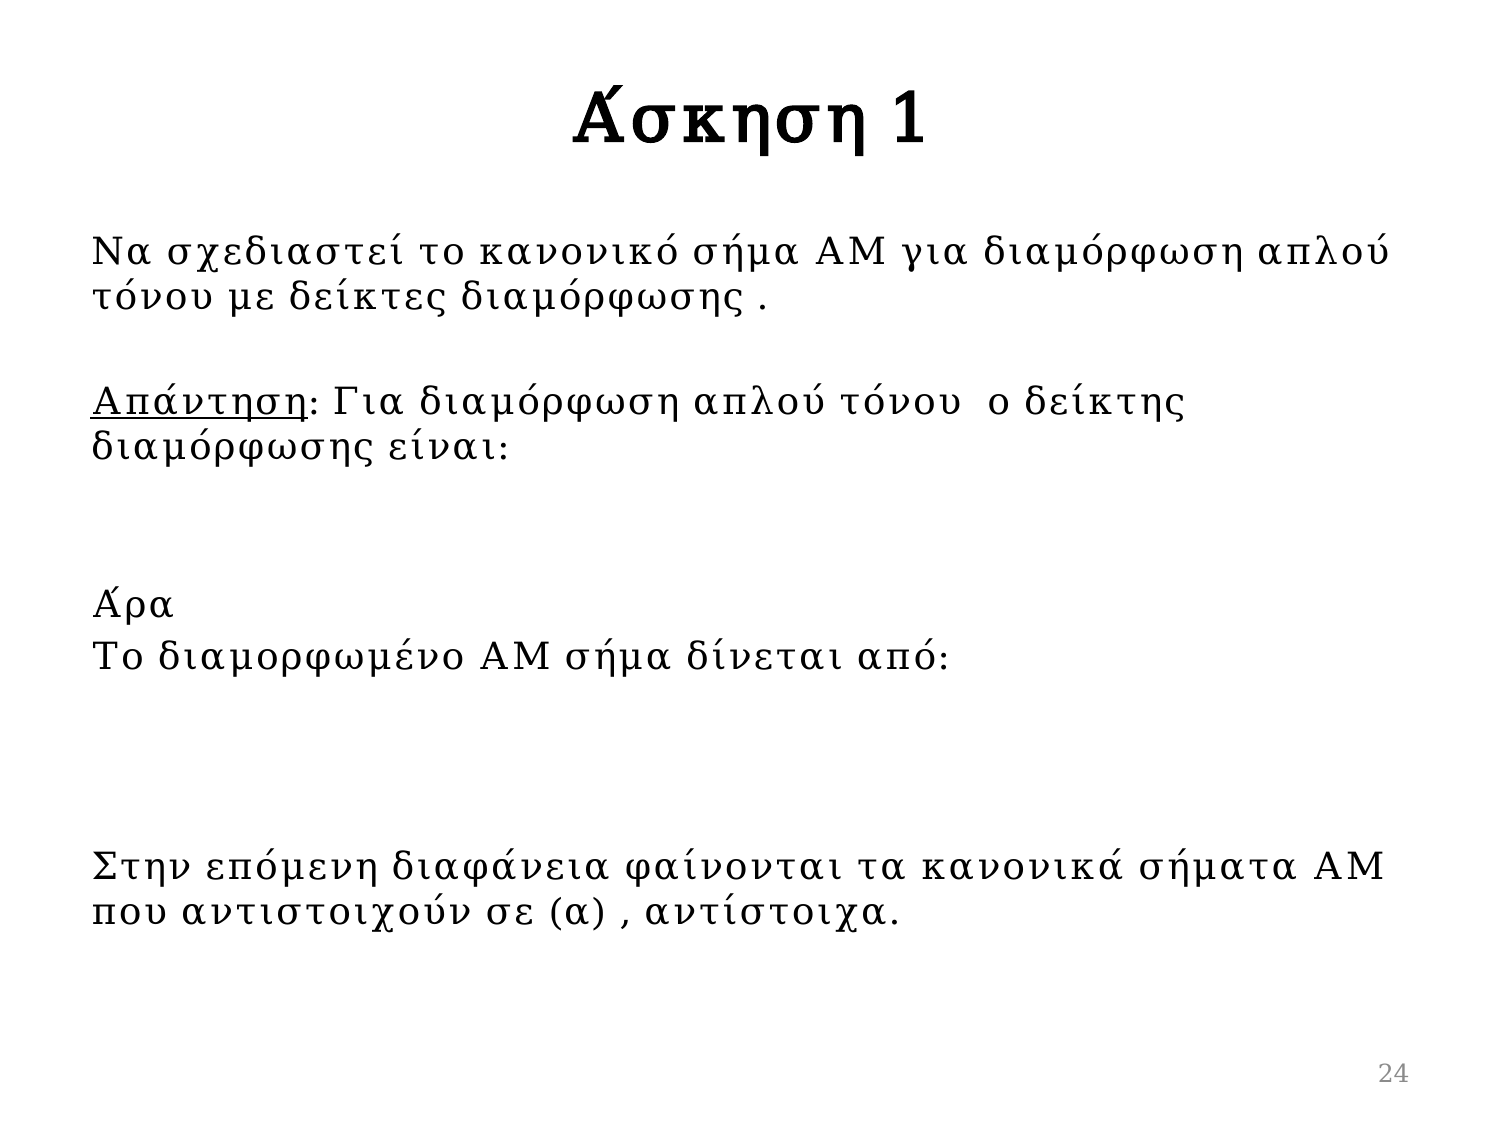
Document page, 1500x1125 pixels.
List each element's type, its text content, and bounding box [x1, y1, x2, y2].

title Άσκηση 1 [75, 20, 1425, 209]
slide_number 24 [1222, 1042, 1425, 1103]
